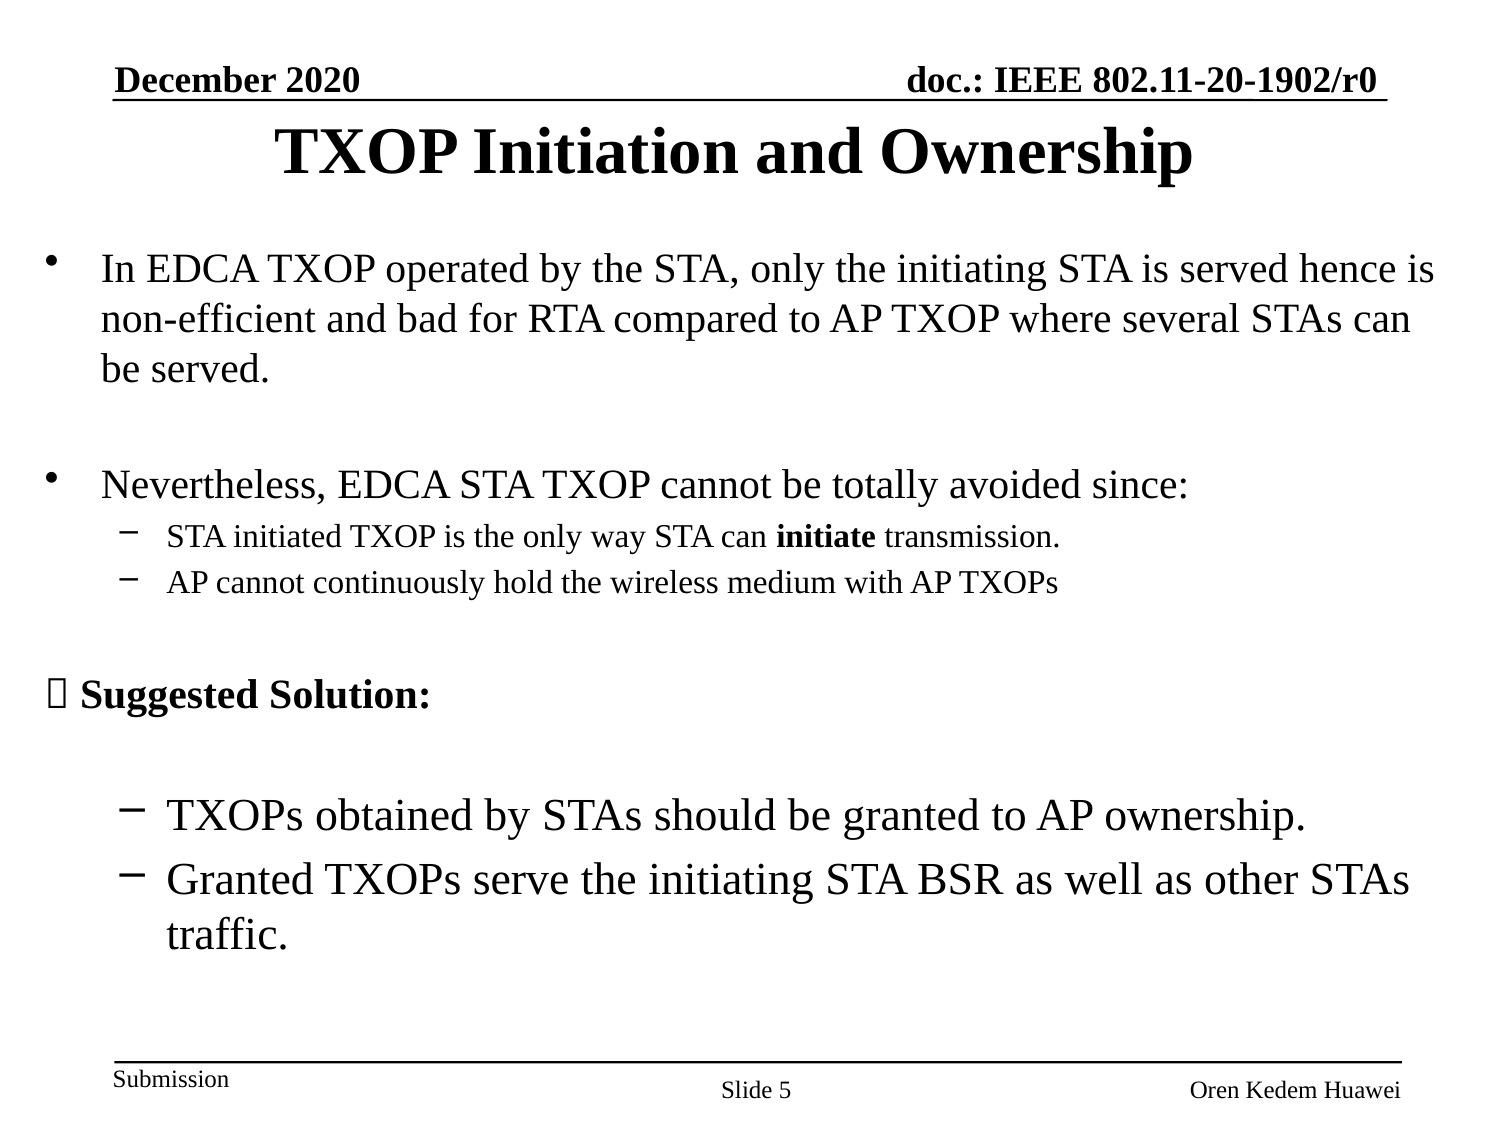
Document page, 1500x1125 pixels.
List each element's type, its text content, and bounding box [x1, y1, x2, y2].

slide_number Slide 5 [712, 1073, 800, 1105]
footer Oren Kedem Huawei [1186, 1073, 1402, 1105]
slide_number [114, 54, 368, 101]
title TXOP Initiation and Ownership [114, 59, 1390, 232]
list In EDCA TXOP operated by the STA, only the initiating STA is served hence is non-efficient and bad for RTA compared to AP TXOP where several STAs can be served. Nevertheless, EDCA STA TXOP cannot be totally avoided since: STA initiated TXOP is the only way STA can initiate transmission. AP cannot continuously hold the wireless medium with AP TXOPs  Suggested Solution: TXOPs obtained by STAs should be granted to AP ownership. Granted TXOPs serve the initiating STA BSR as well as other STAs traffic. [29, 232, 1459, 908]
